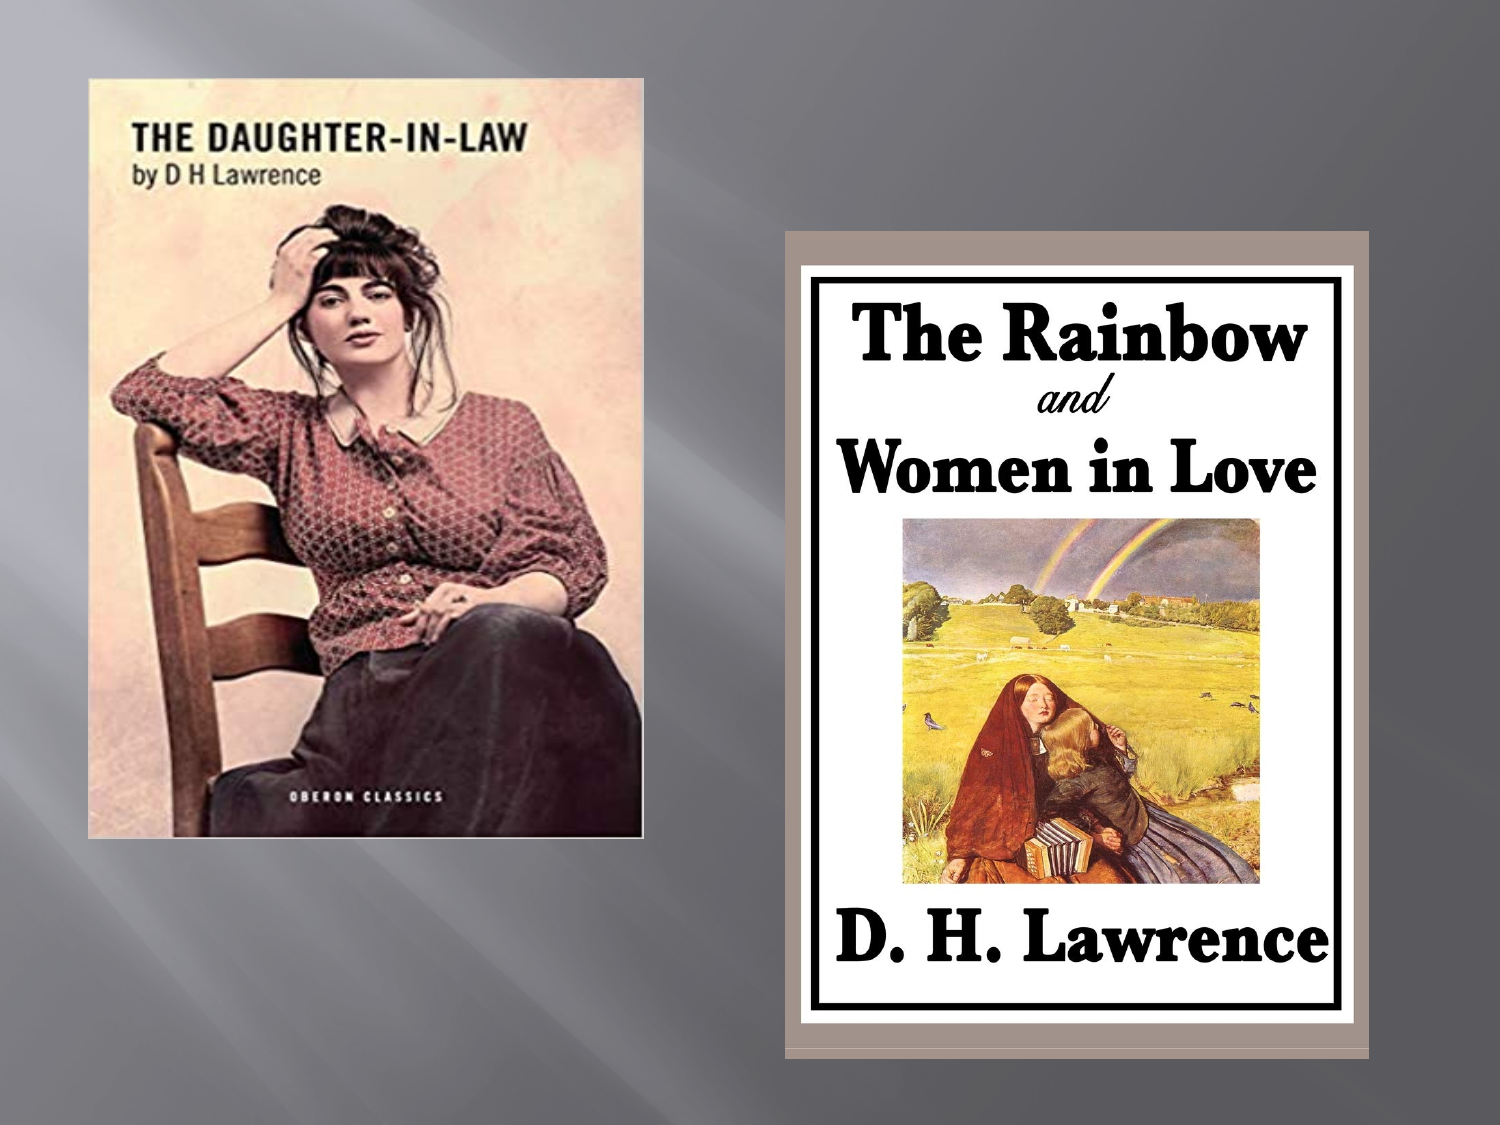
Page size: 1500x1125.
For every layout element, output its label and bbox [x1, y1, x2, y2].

picture [785, 231, 1370, 1059]
picture [88, 77, 644, 839]
